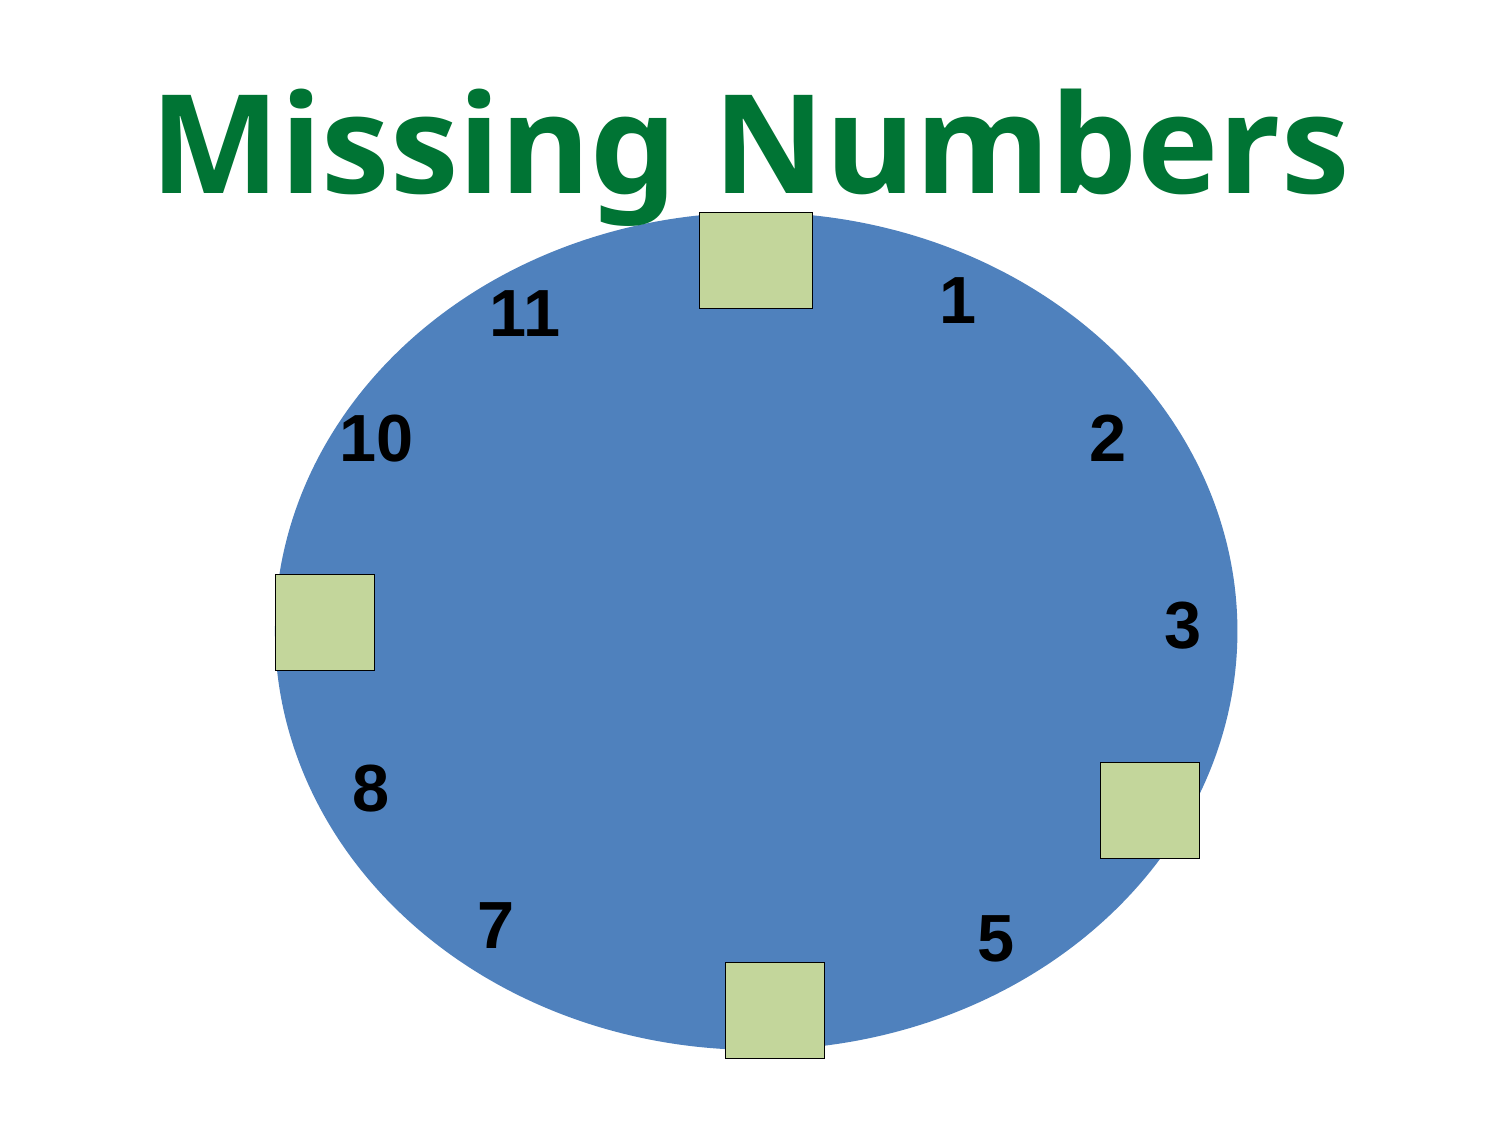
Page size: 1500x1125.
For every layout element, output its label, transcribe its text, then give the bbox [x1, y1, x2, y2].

text_box 10 [324, 387, 438, 483]
text_box [725, 962, 825, 1059]
text_box 11 [474, 262, 588, 358]
text_box 7 [462, 874, 563, 970]
text_box 8 [337, 737, 438, 833]
text_box 1 [924, 249, 1025, 345]
text_box [272, 233, 1238, 1052]
text_box [1100, 762, 1200, 859]
text_box 3 [1149, 574, 1250, 670]
text_box 2 [1074, 387, 1175, 483]
text_box [699, 212, 813, 309]
text_box 5 [962, 887, 1063, 983]
text_box [275, 574, 375, 671]
title Missing Numbers [75, 45, 1425, 233]
